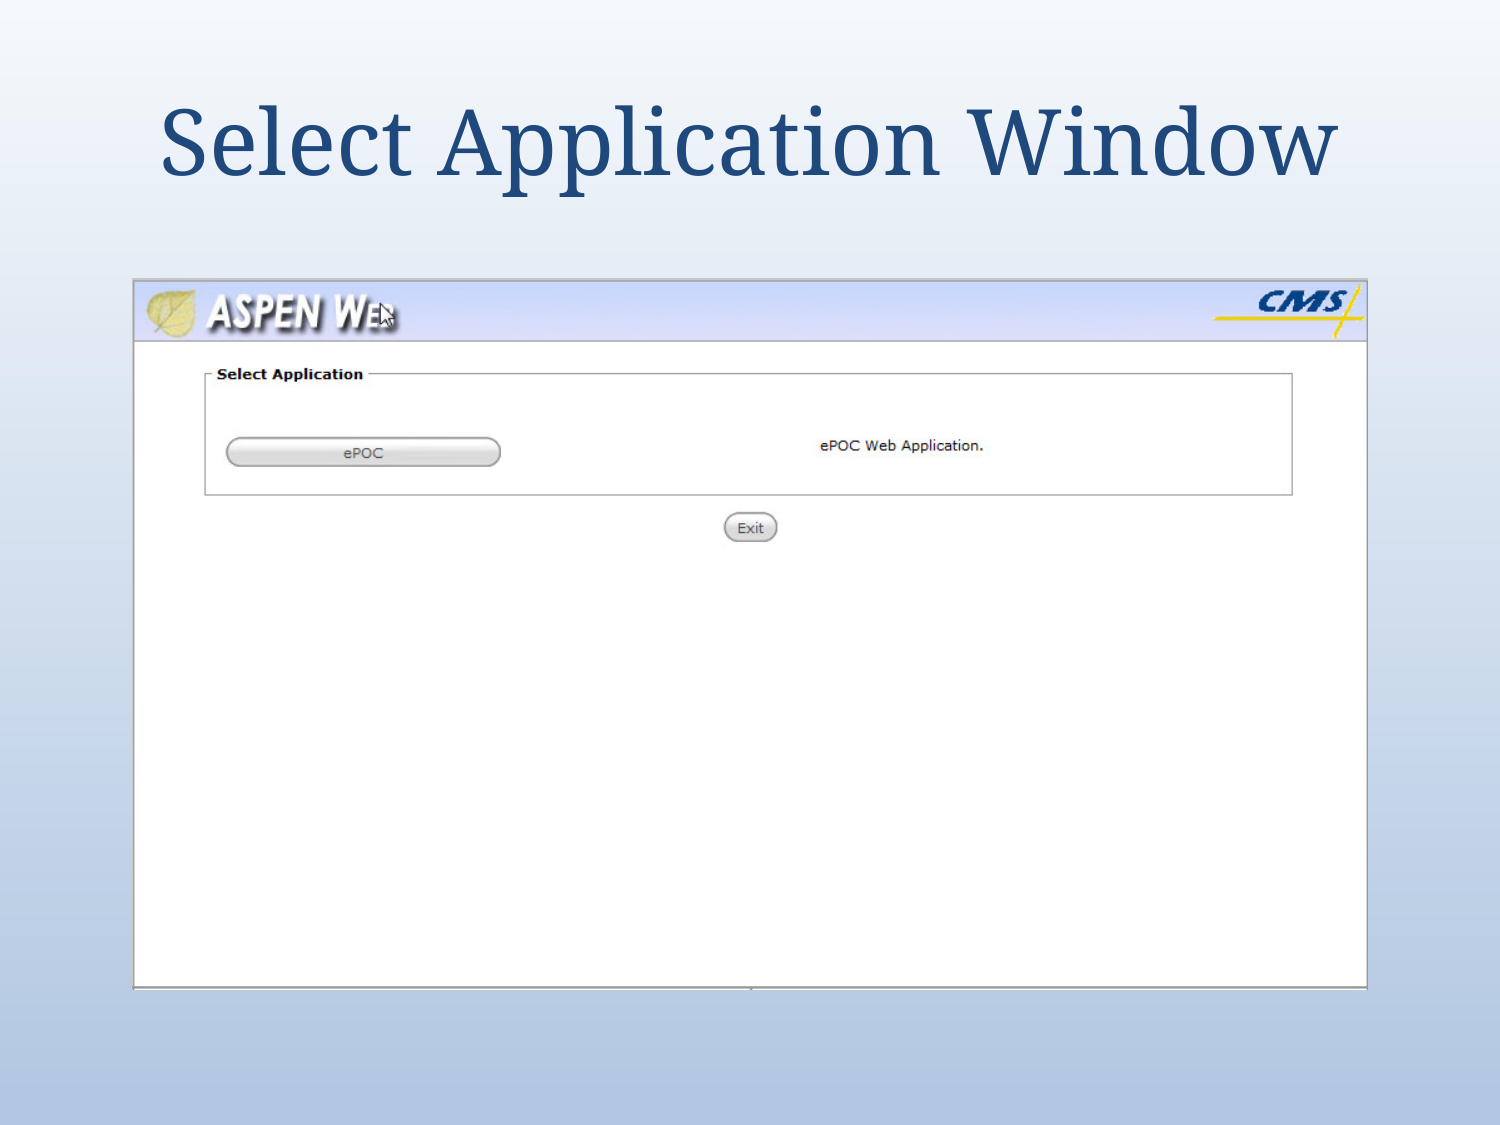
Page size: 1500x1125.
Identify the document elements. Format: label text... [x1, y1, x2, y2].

title Select Application Window [75, 45, 1425, 233]
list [132, 277, 1368, 990]
